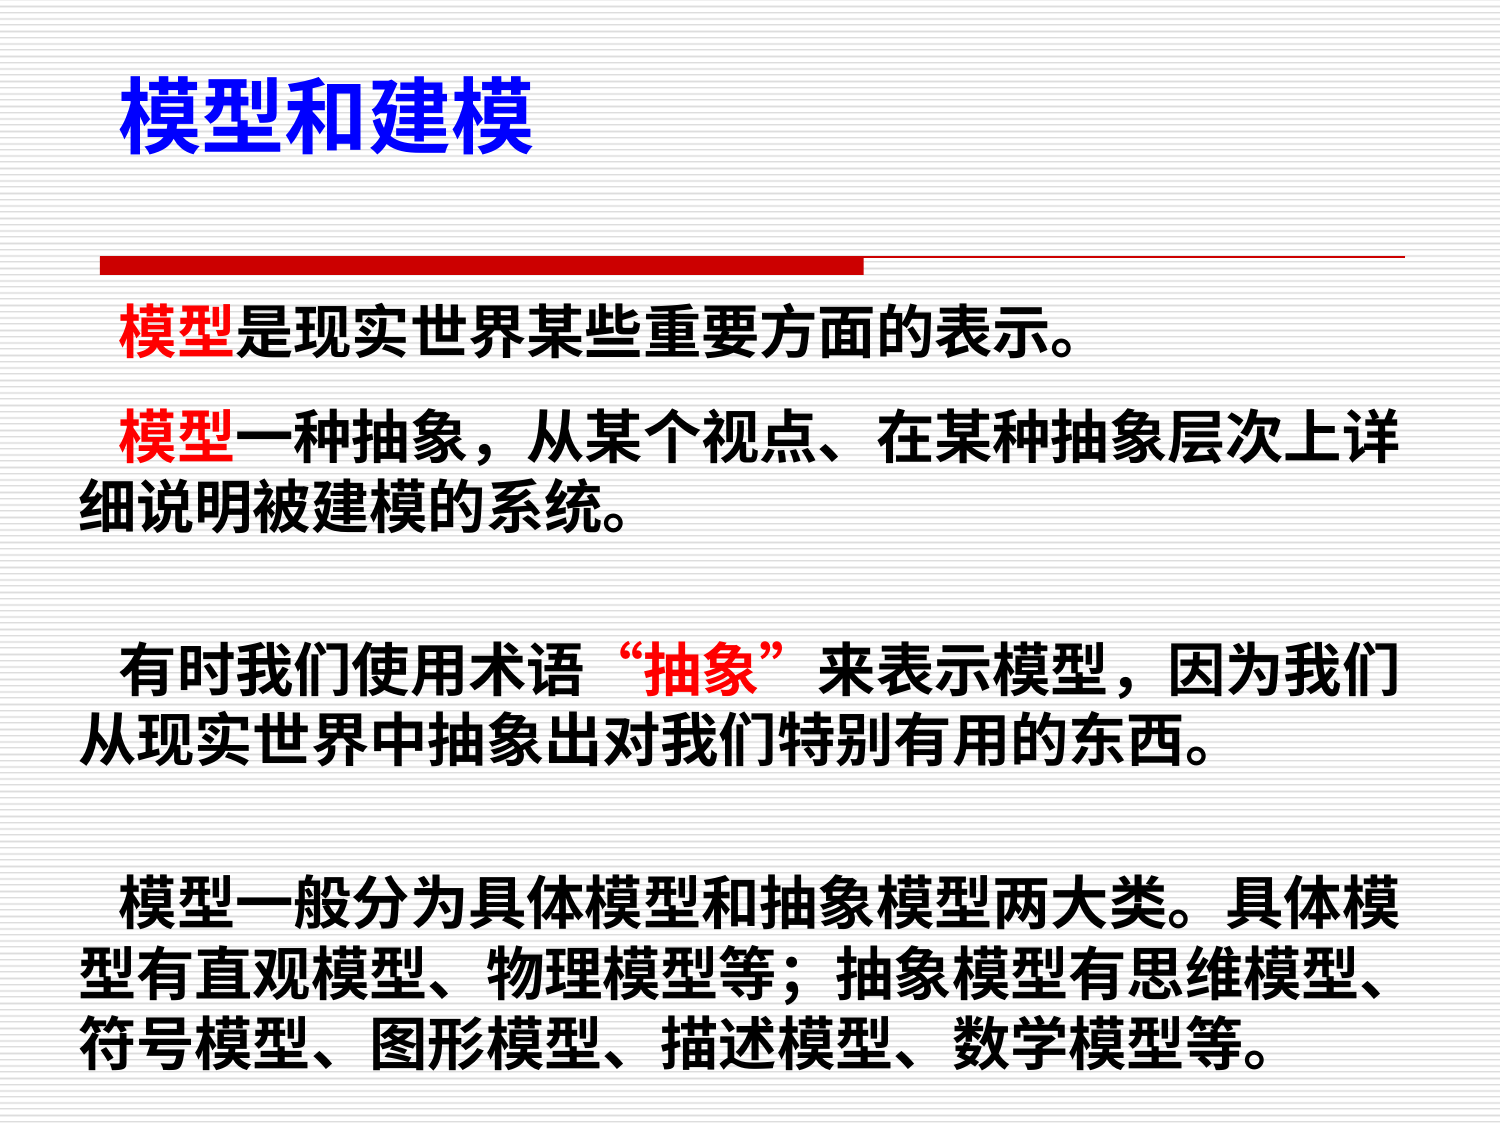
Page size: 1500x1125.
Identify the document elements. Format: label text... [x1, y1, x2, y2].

picture [0, 0, 1500, 1125]
text_box 模型和建模 [103, 68, 550, 174]
list 模型是现实世界某些重要方面的表示。 模型一种抽象，从某个视点、在某种抽象层次上详细说明被建模的系统。 有时我们使用术语“抽象”来表示模型，因为我们从现实世界中抽象出对我们特别有用的东西。 模型一般分为具体模型和抽象模型两大类。具体模型有直观模型、物理模型等；抽象模型有思维模型、符号模型、图形模型、描述模型、数学模型等。 [63, 287, 1471, 1125]
